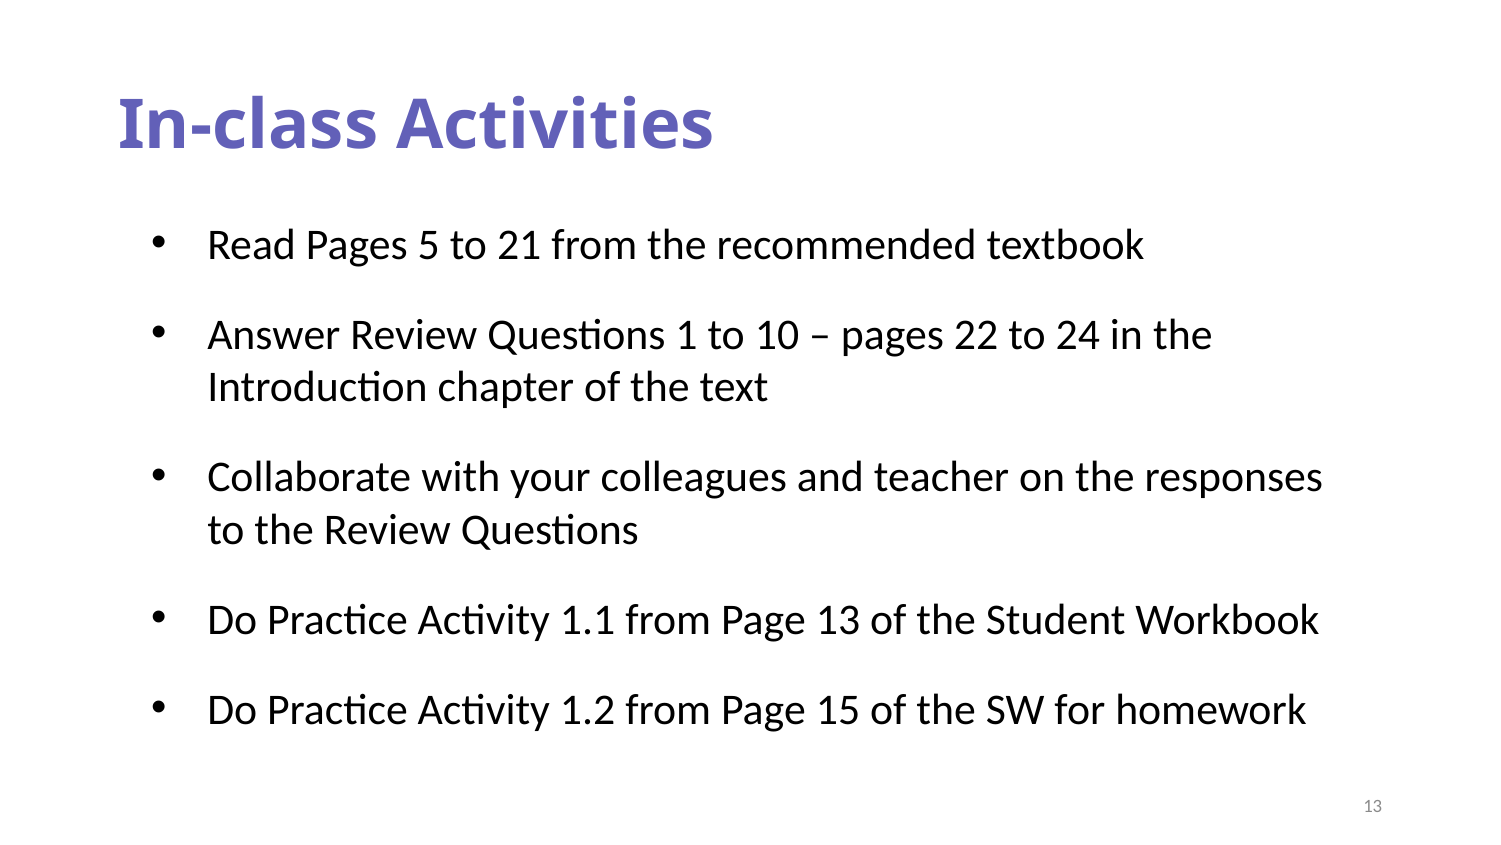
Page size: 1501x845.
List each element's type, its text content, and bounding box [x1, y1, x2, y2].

slide_number 13 [1059, 782, 1398, 828]
list Read Pages 5 to 21 from the recommended textbook Answer Review Questions 1 to 10 – pages 22 to 24 in the Introduction chapter of the text Collaborate with your colleagues and teacher on the responses to the Review Questions Do Practice Activity 1.1 from Page 13 of the Student Workbook Do Practice Activity 1.2 from Page 15 of the SW for homework [136, 208, 1385, 752]
title In-class Activities [103, 44, 1398, 208]
